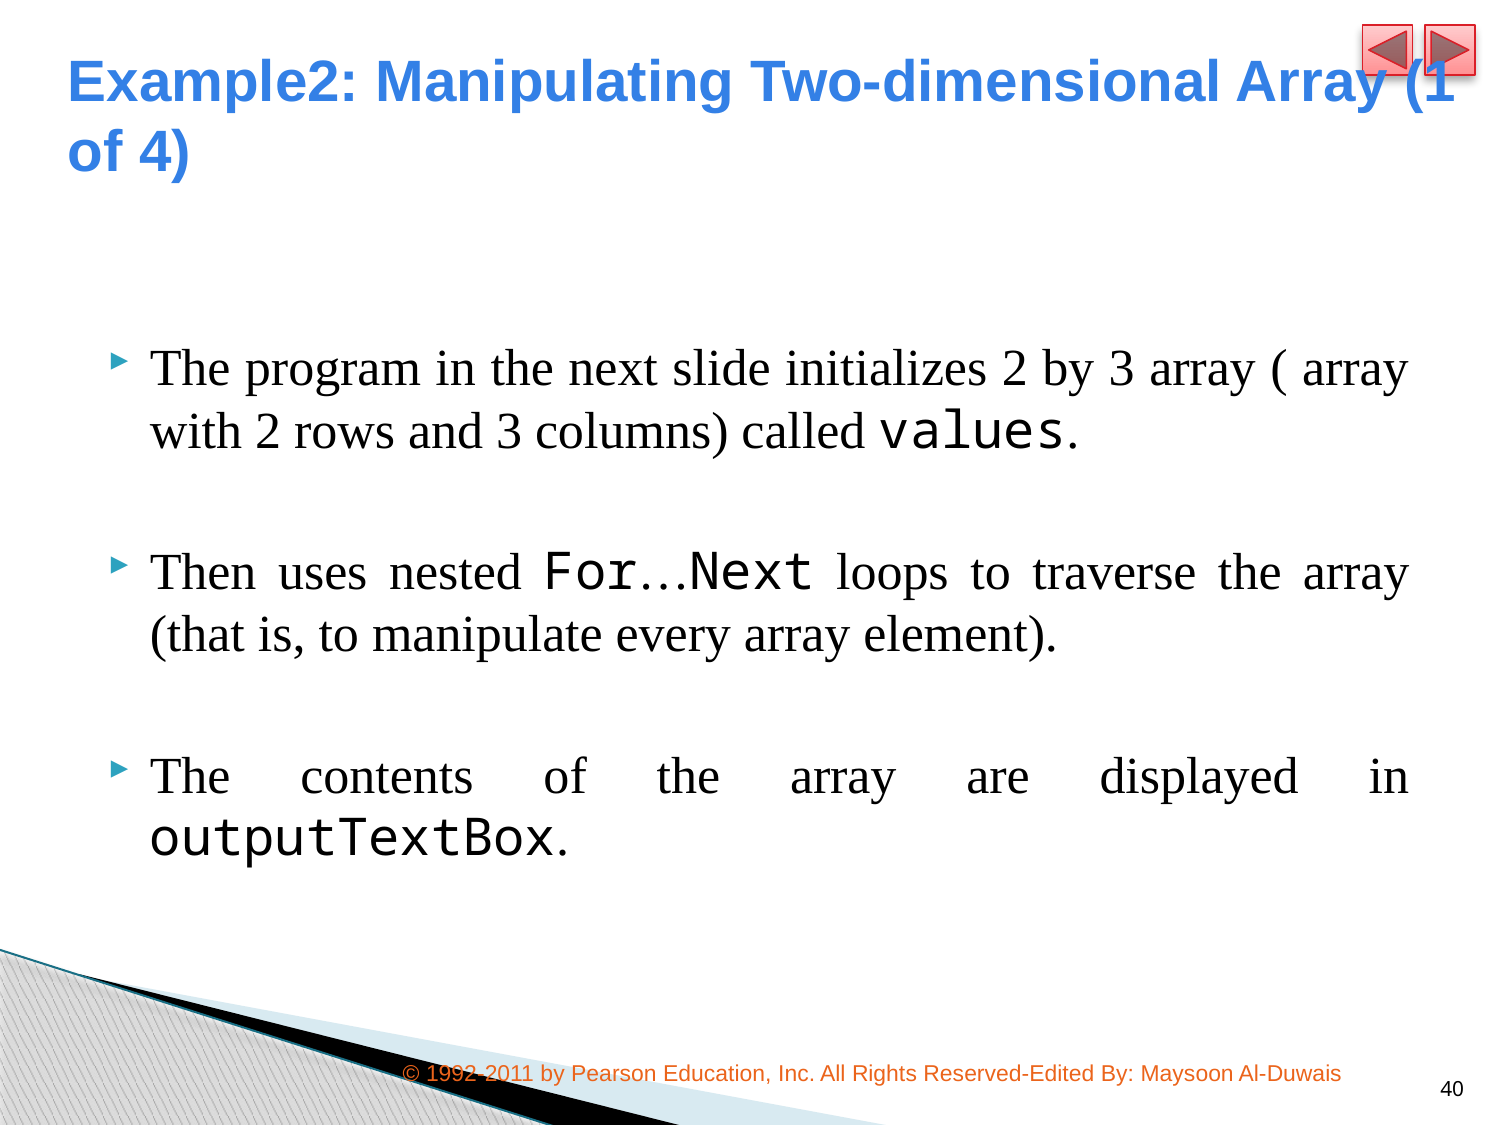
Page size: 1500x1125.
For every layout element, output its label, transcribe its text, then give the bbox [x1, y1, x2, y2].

title Example2: Manipulating Two-dimensional Array (1 of 4) [53, 19, 1496, 207]
footer © 1992-2011 by Pearson Education, Inc. All Rights Reserved-Edited By: Maysoon Al-Duwais [387, 1051, 1418, 1112]
slide_number 40 [1418, 1051, 1479, 1112]
list The program in the next slide initializes 2 by 3 array ( array with 2 rows and 3 columns) called values. Then uses nested For…Next loops to traverse the array (that is, to manipulate every array element). The contents of the array are displayed in outputTextBox. [74, 255, 1426, 976]
